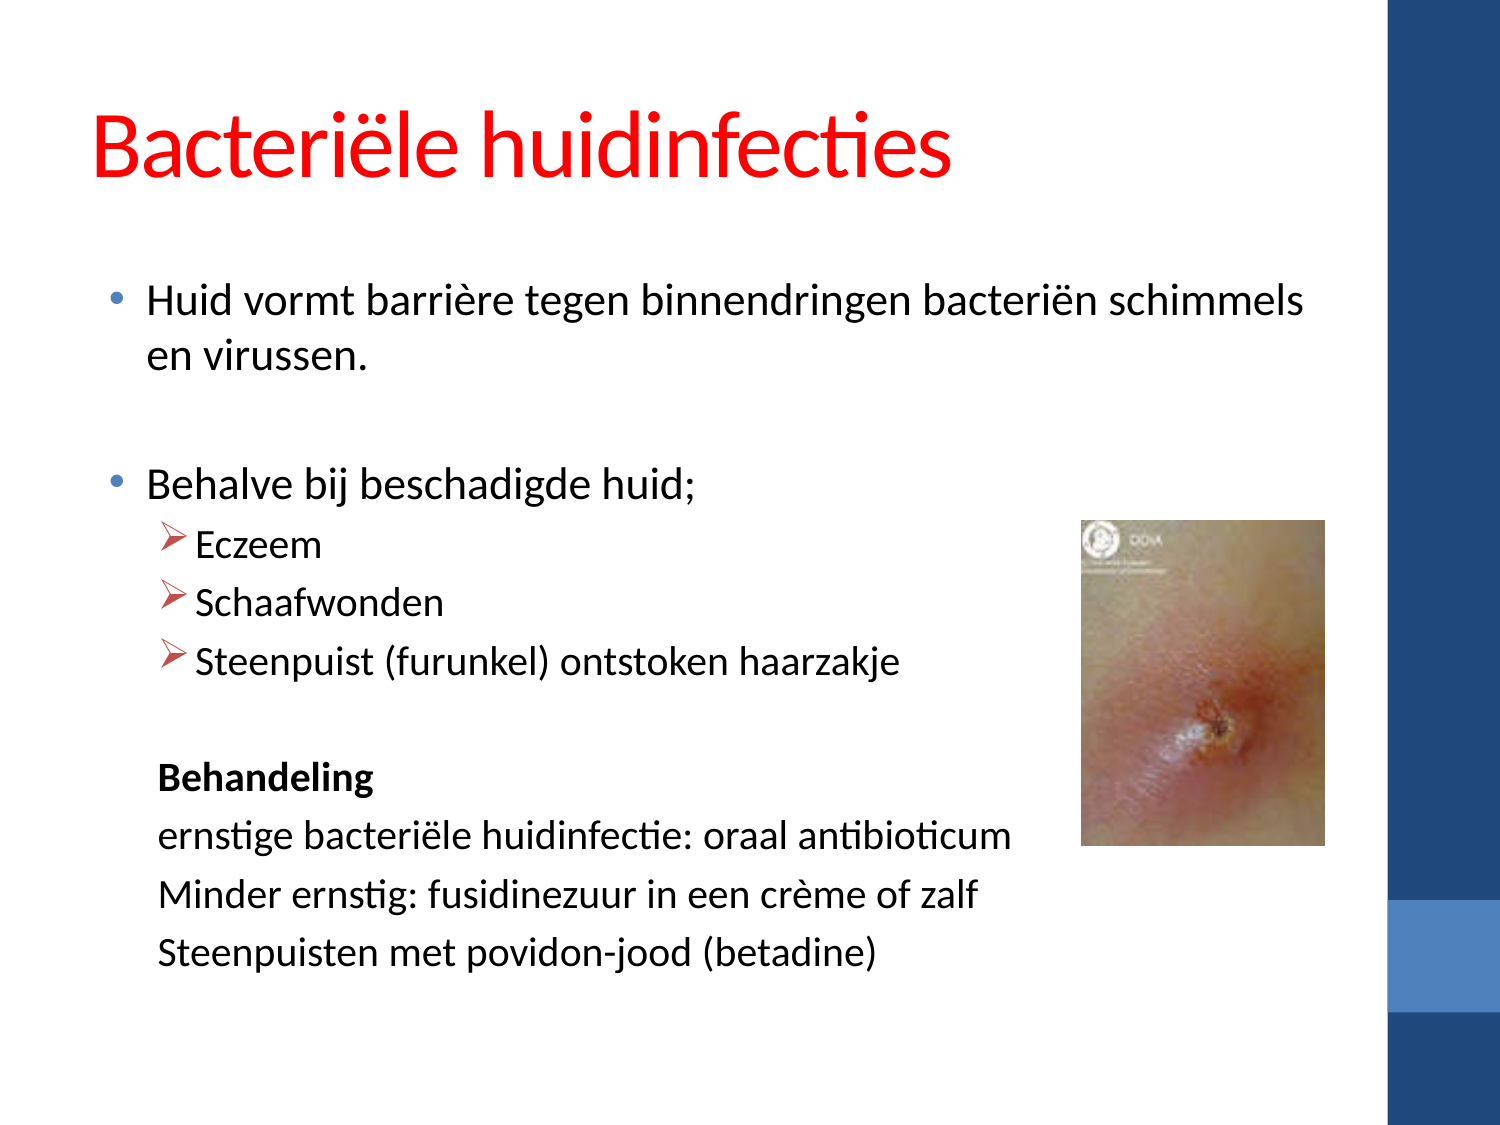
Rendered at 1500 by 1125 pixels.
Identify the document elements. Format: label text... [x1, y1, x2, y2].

title Bacteriële huidinfecties [75, 45, 1325, 233]
list Huid vormt barrière tegen binnendringen bacteriën schimmels en virussen. Behalve bij beschadigde huid; Eczeem Schaafwonden Steenpuist (furunkel) ontstoken haarzakje Behandeling ernstige bacteriële huidinfectie: oraal antibioticum Minder ernstig: fusidinezuur in een crème of zalf Steenpuisten met povidon-jood (betadine) [75, 262, 1325, 1050]
picture [1081, 520, 1326, 847]
